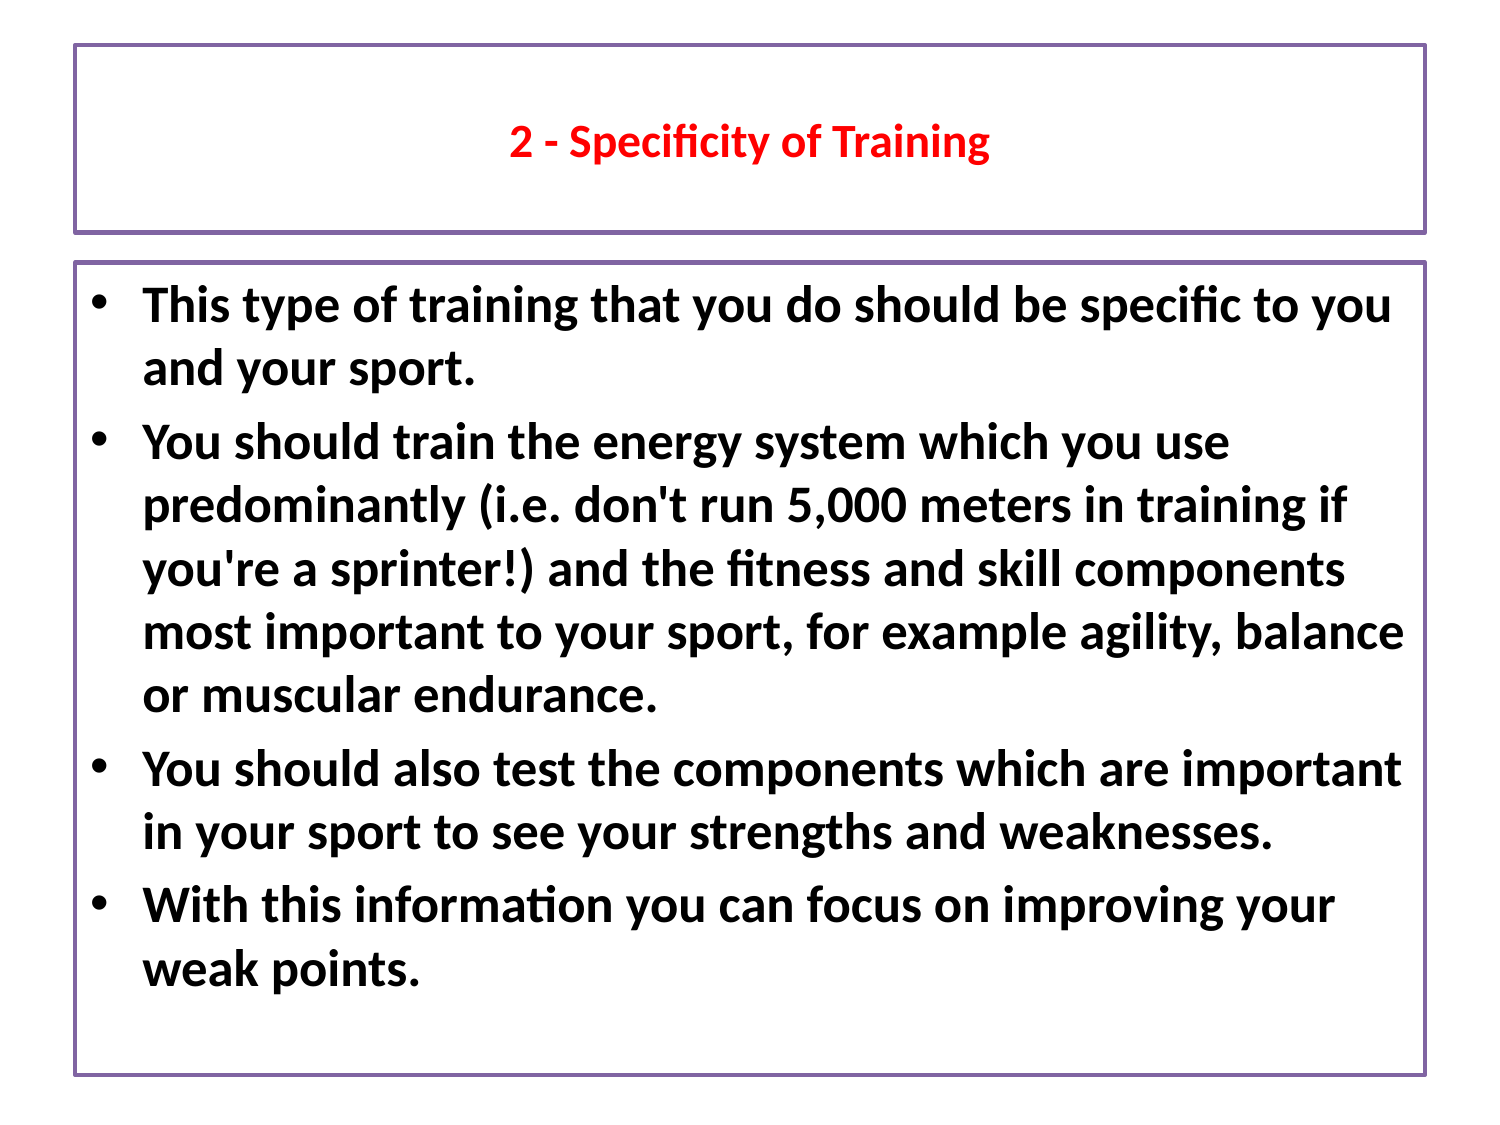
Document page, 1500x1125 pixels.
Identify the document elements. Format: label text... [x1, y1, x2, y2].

title 2 - Specificity of Training [73, 43, 1427, 235]
list This type of training that you do should be specific to you and your sport. You should train the energy system which you use predominantly (i.e. don't run 5,000 meters in training if you're a sprinter!) and the fitness and skill components most important to your sport, for example agility, balance or muscular endurance. You should also test the components which are important in your sport to see your strengths and weaknesses. With this information you can focus on improving your weak points. [73, 260, 1427, 1077]
